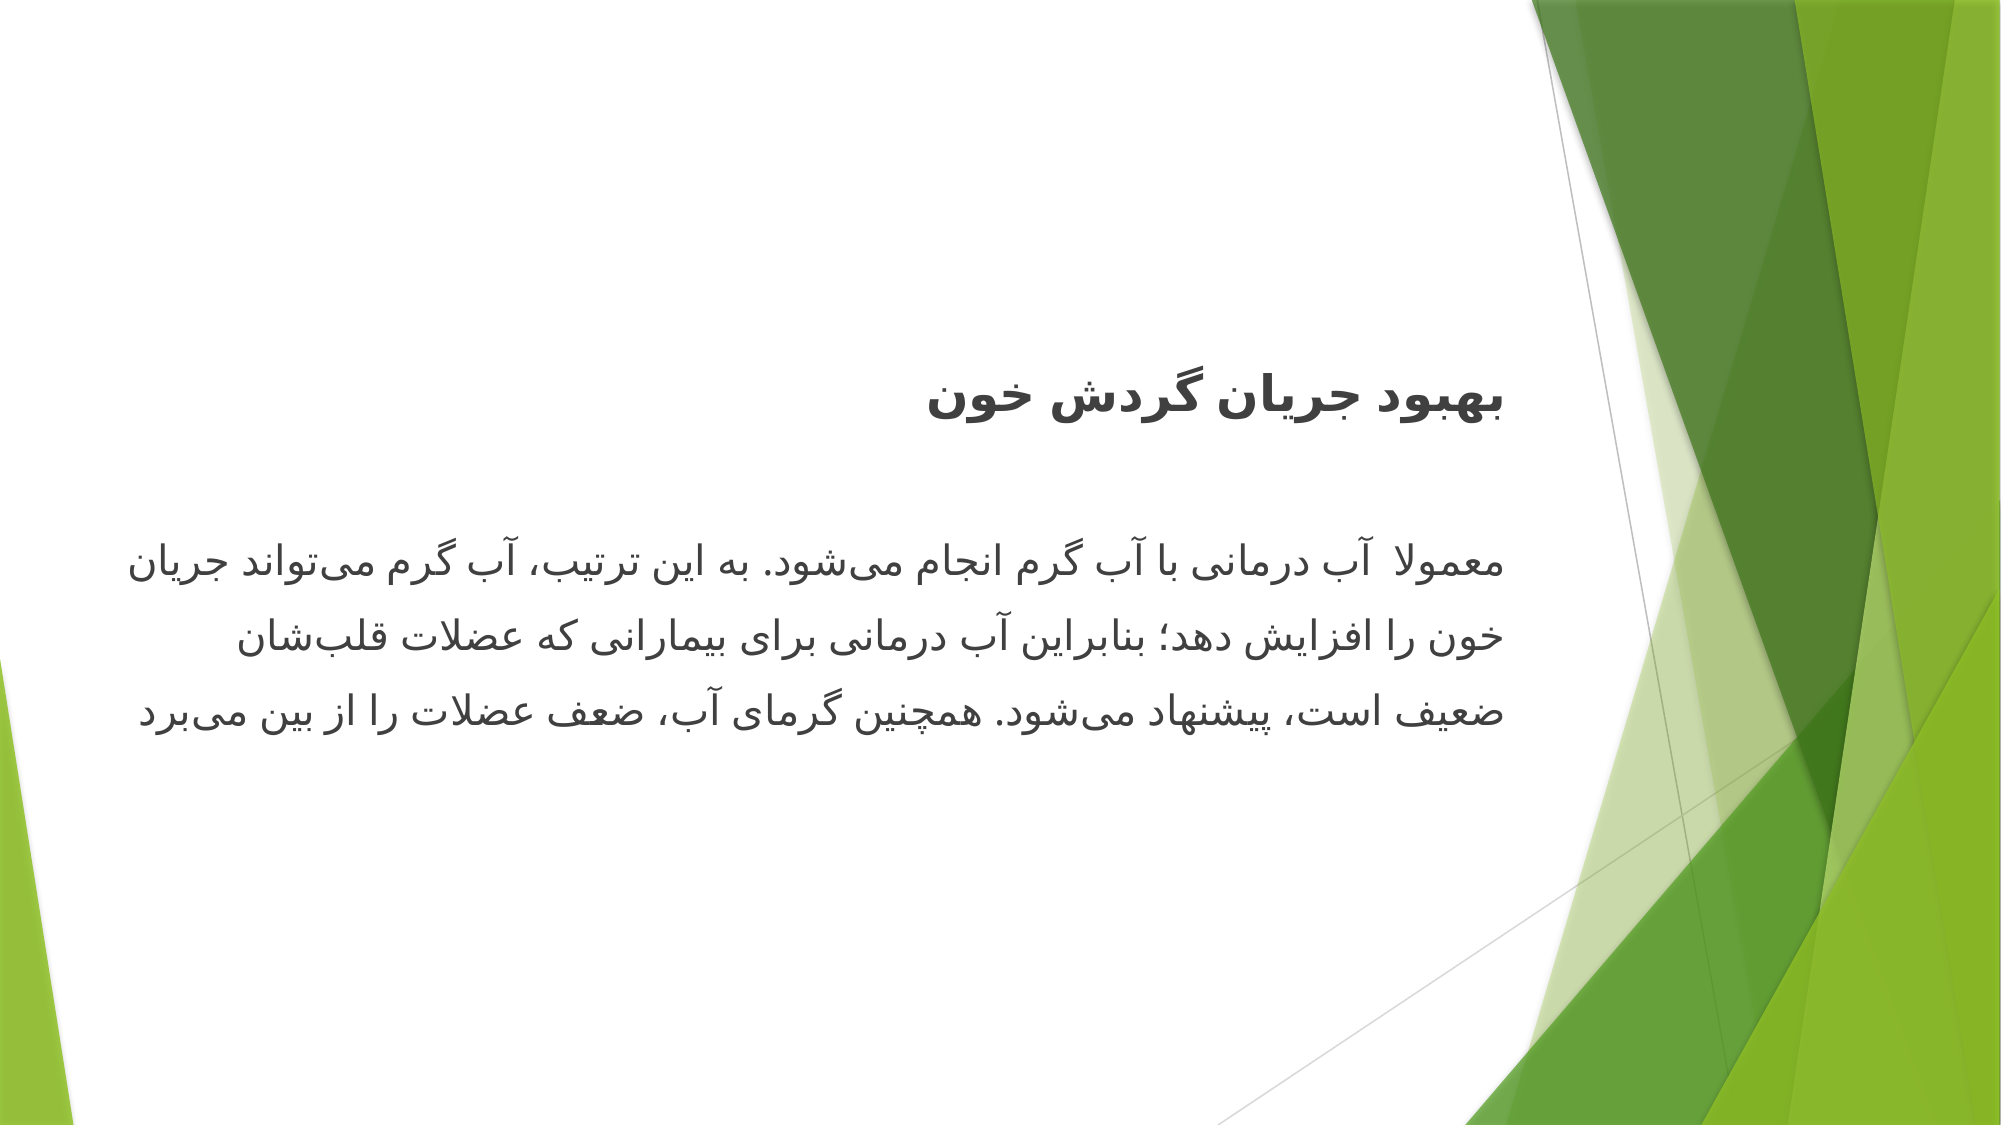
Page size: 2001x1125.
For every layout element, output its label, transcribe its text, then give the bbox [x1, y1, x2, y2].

list بهبود جریان گردش خون معمولا آب درمانی با آب گرم انجام می‌شود. به این ترتیب، آب گرم می‌تواند جریان خون را افزایش دهد؛ بنابراین آب درمانی برای بیمارانی که عضلات قلب‌شان ضعیف است، پیشنهاد می‌شود. همچنین گرمای آب، ضعف عضلات را از بین می‌برد [111, 354, 1522, 992]
